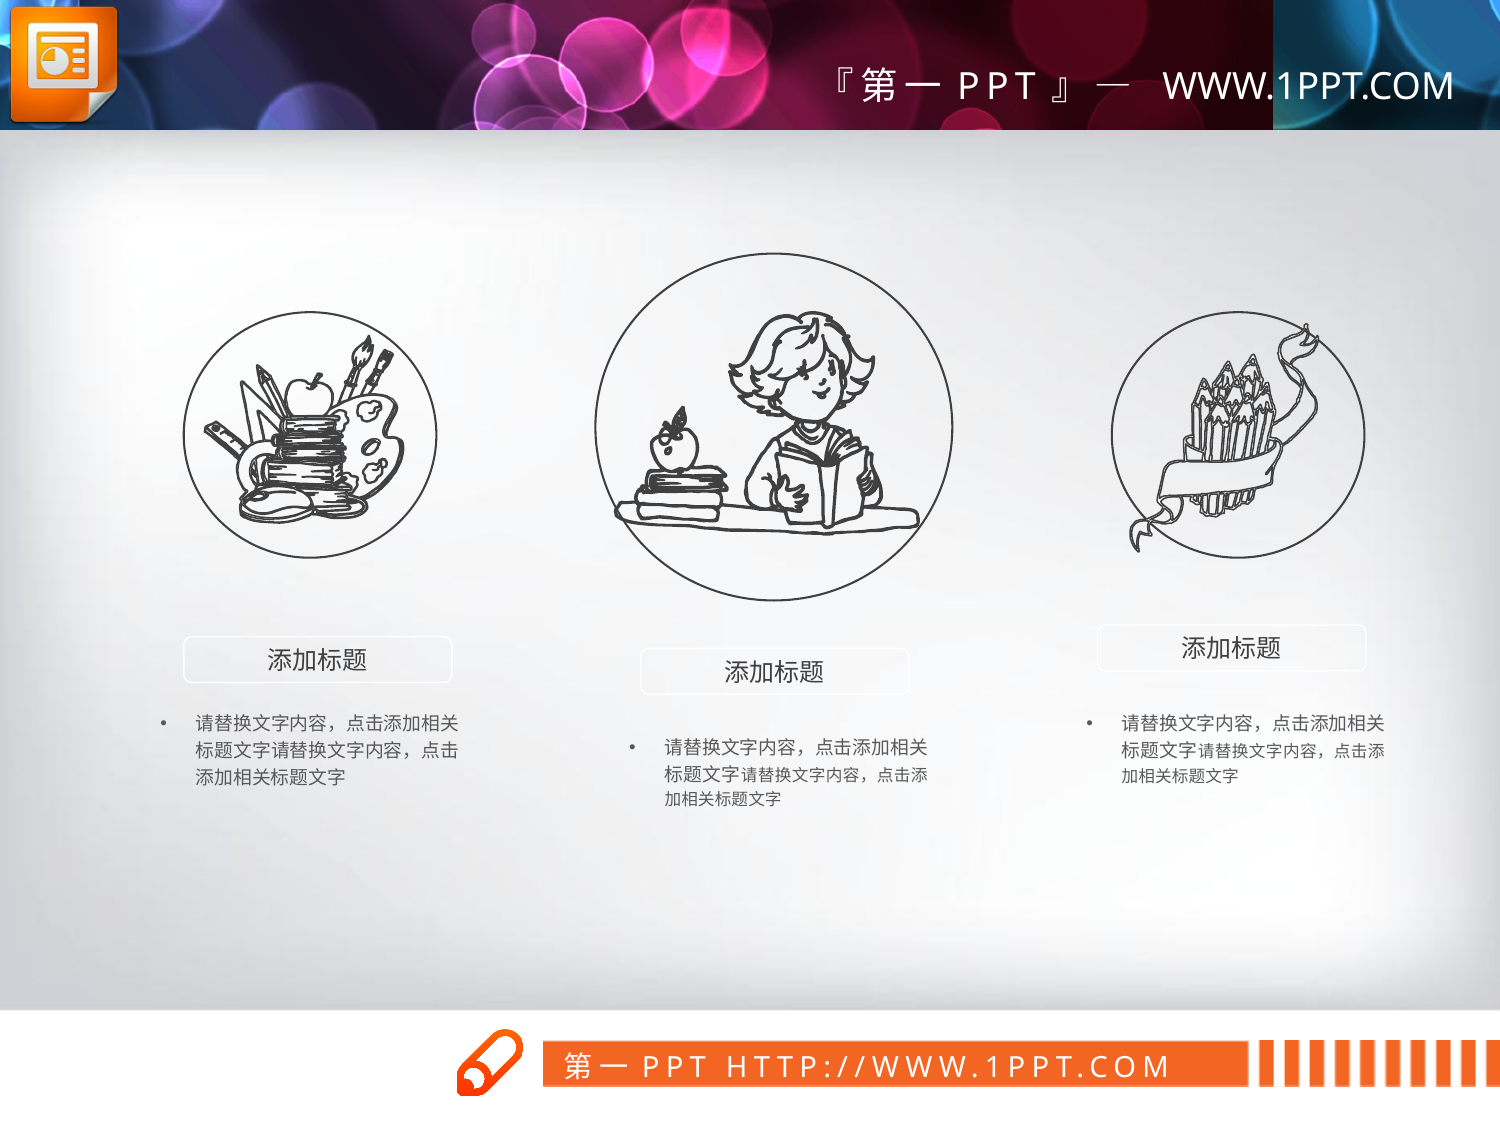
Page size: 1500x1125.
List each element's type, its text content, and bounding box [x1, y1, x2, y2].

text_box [614, 311, 920, 536]
text_box [925, 334, 953, 520]
text_box [1151, 340, 1365, 558]
picture [0, 0, 1500, 1012]
text_box [1281, 331, 1316, 363]
text_box [595, 360, 609, 494]
text_box [408, 357, 437, 513]
text_box [1111, 312, 1302, 519]
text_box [204, 335, 404, 524]
text_box [234, 533, 387, 558]
text_box [1130, 323, 1319, 553]
text_box 添加标题 [1097, 625, 1366, 671]
text_box [642, 253, 906, 310]
text_box [238, 312, 382, 334]
text_box 请替换文字内容，点击添加相关标题文字请替换文字内容，点击添加相关标题文字 [145, 700, 474, 819]
picture [543, 1040, 1500, 1087]
text_box [641, 543, 907, 601]
text_box 请替换文字内容，点击添加相关标题文字请替换文字内容，点击添加相关标题文字 [1071, 700, 1400, 835]
text_box 添加标题 [183, 636, 452, 683]
text_box 请替换文字内容，点击添加相关标题文字请替换文字内容，点击添加相关标题文字 [614, 723, 943, 859]
text_box 添加标题 [640, 648, 909, 695]
text_box [183, 376, 199, 494]
